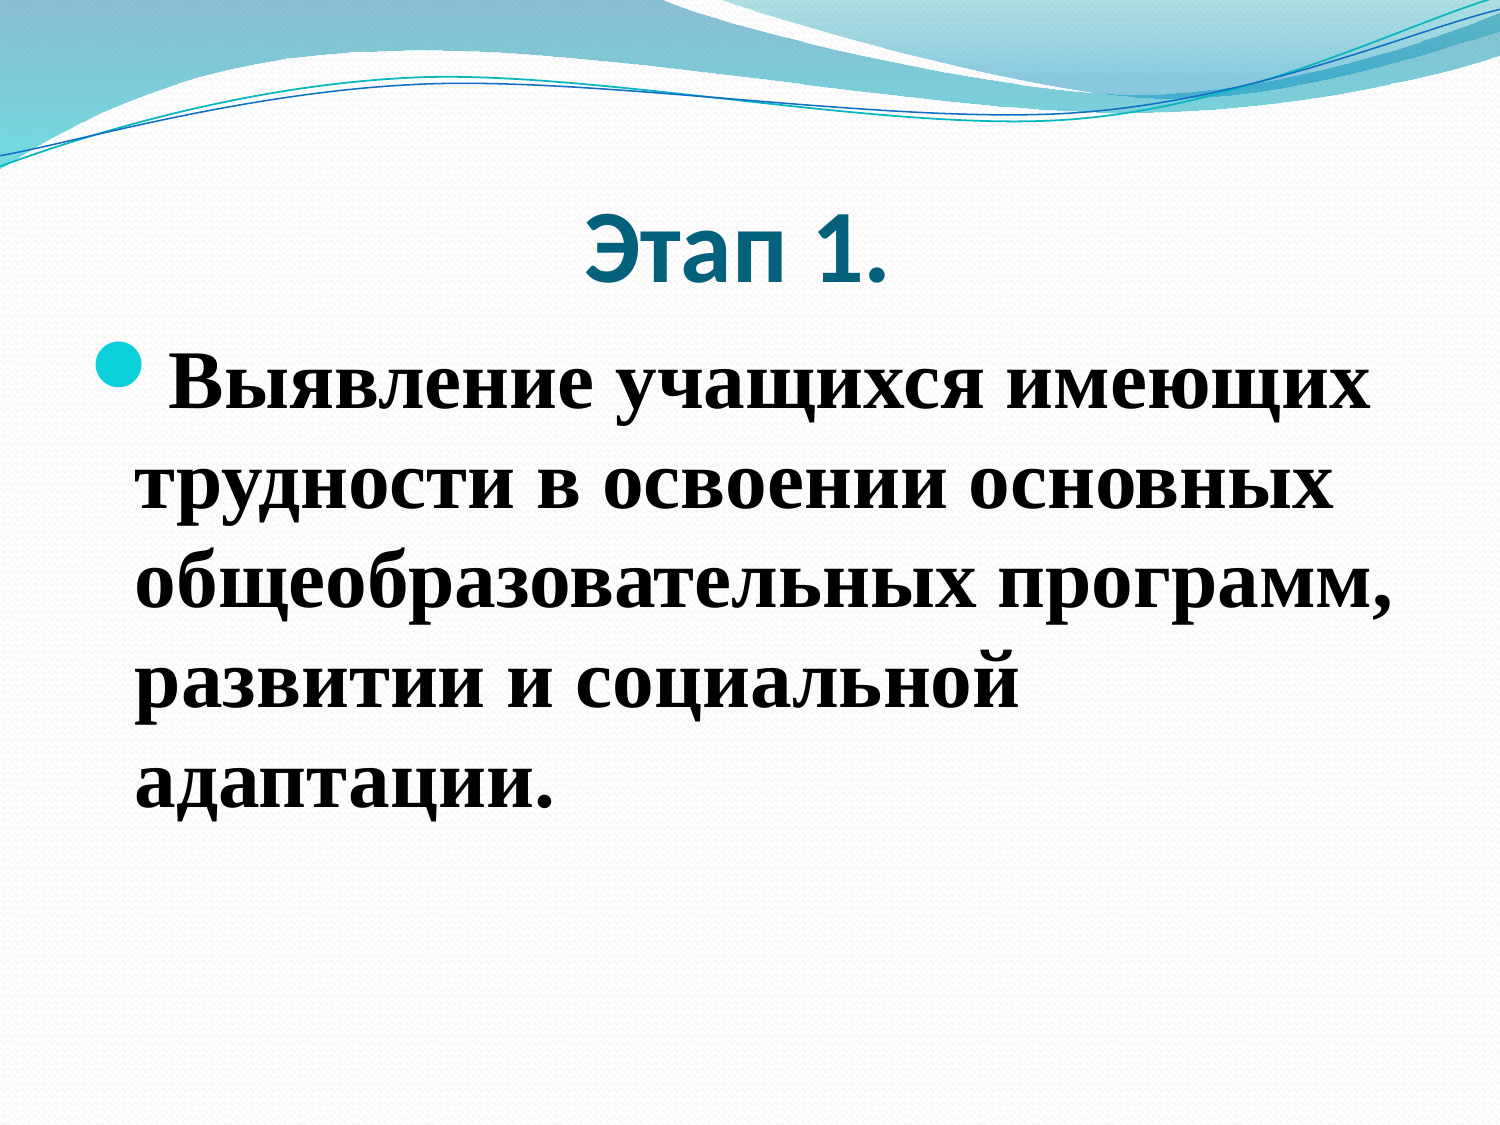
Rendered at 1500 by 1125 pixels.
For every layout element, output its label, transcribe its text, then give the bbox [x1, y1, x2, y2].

title Этап 1. [75, 115, 1425, 303]
list Выявление учащихся имеющих трудности в освоении основных общеобразовательных программ, развитии и социальной адаптации. [75, 317, 1425, 1038]
